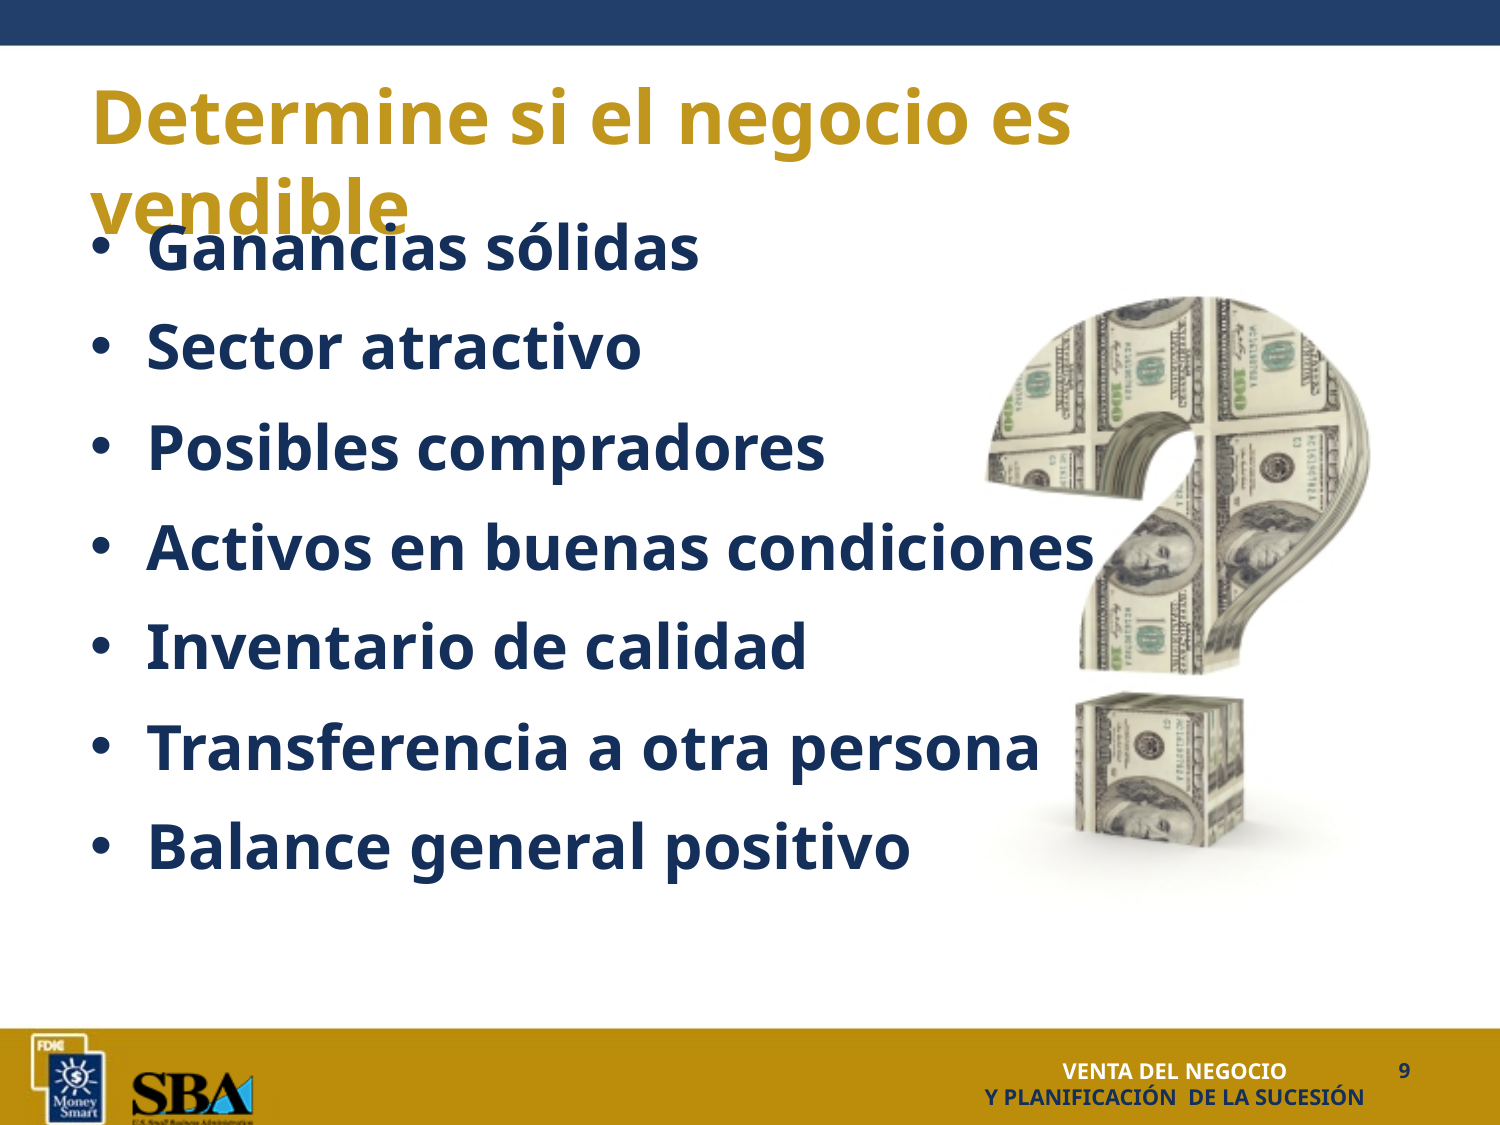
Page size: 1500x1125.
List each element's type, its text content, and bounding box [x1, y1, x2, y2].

list Ganancias sólidas Sector atractivo Posibles compradores Activos en buenas condiciones Inventario de calidad Transferencia a otra persona Balance general positivo [74, 199, 1426, 901]
title Determine si el negocio es vendible [74, 62, 1426, 163]
picture [0, 0, 1500, 1125]
